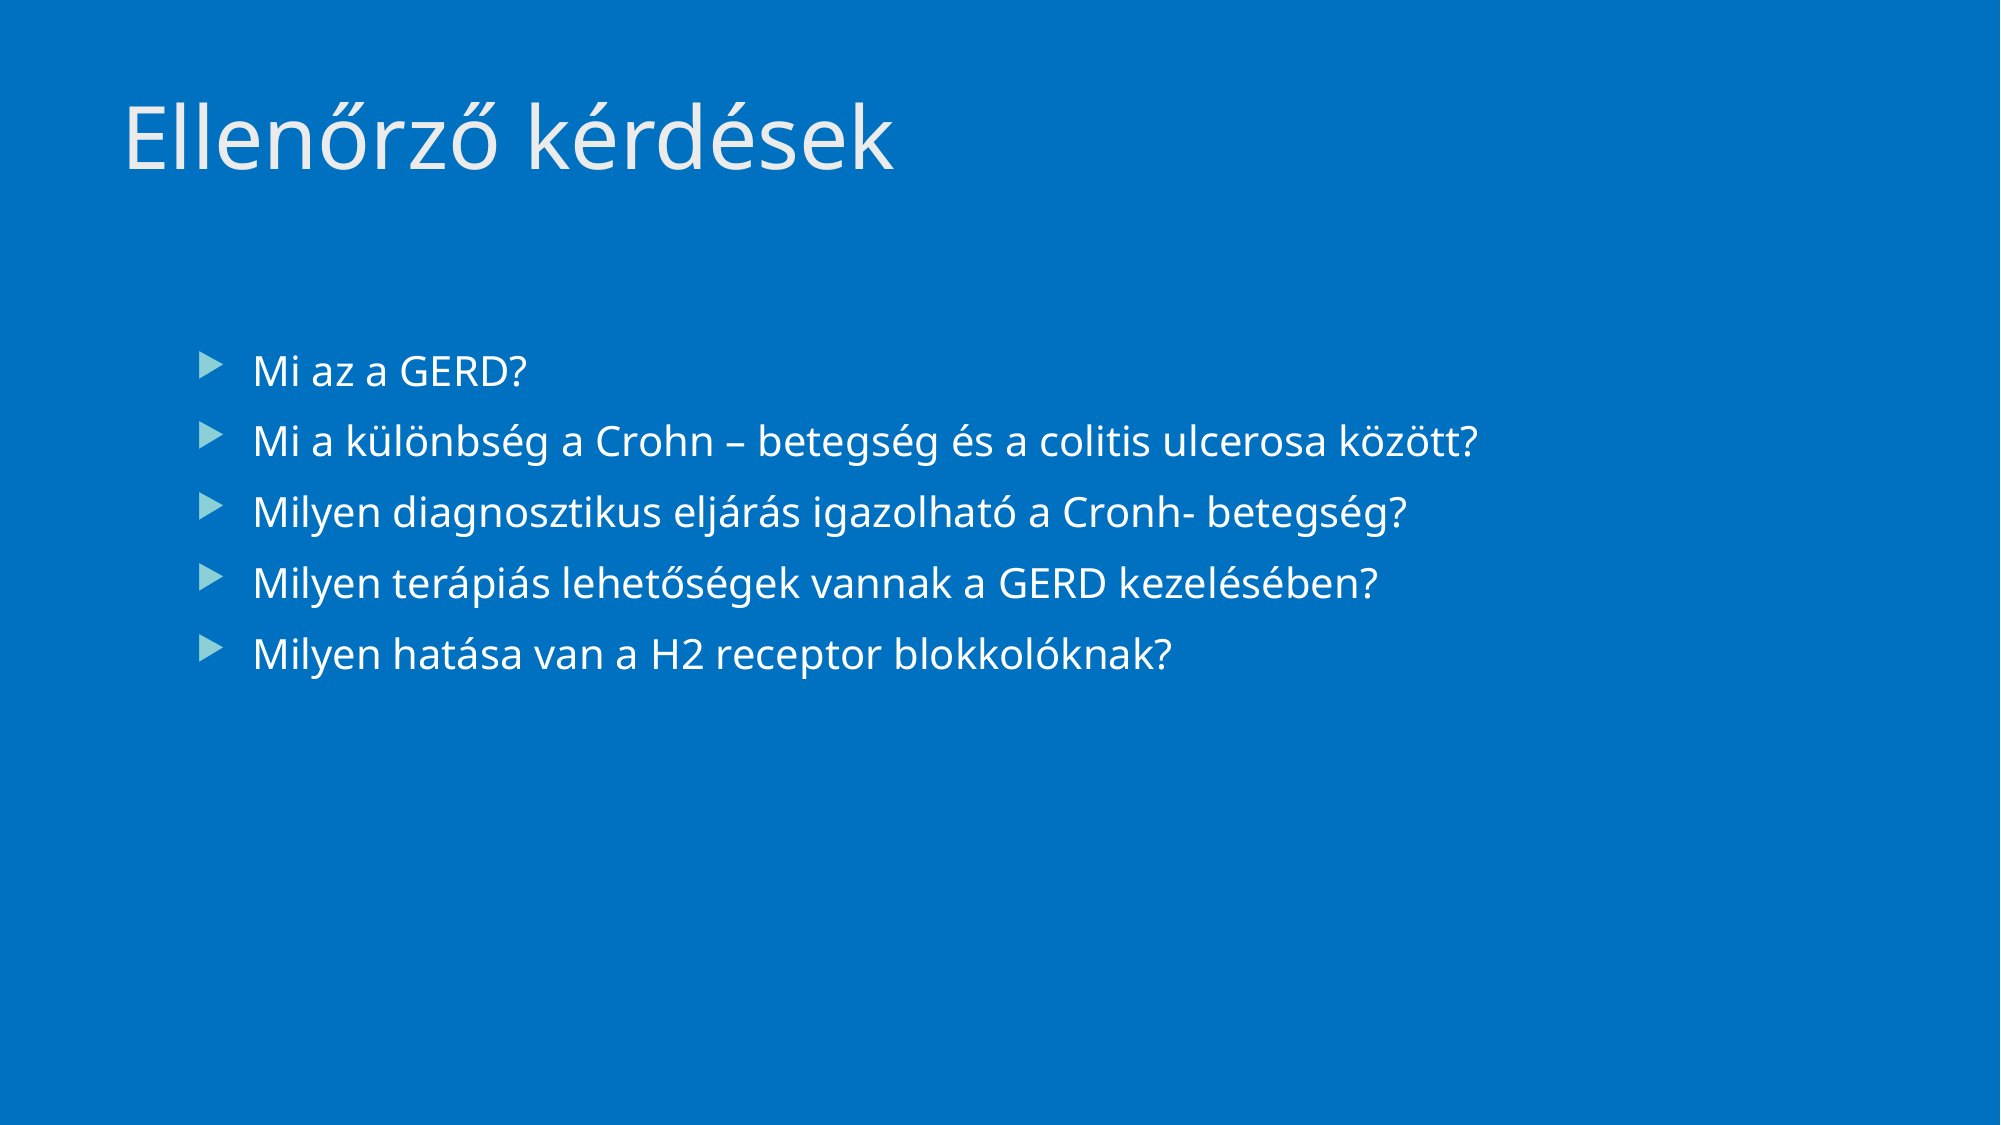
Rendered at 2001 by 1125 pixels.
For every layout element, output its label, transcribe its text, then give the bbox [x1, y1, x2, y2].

list Mi az a GERD? Mi a különbség a Crohn – betegség és a colitis ulcerosa között? Milyen diagnosztikus eljárás igazolható a Cronh- betegség? Milyen terápiás lehetőségek vannak a GERD kezelésében? Milyen hatása van a H2 receptor blokkolóknak? [181, 336, 1649, 1025]
title Ellenőrző kérdések [106, 74, 1649, 304]
